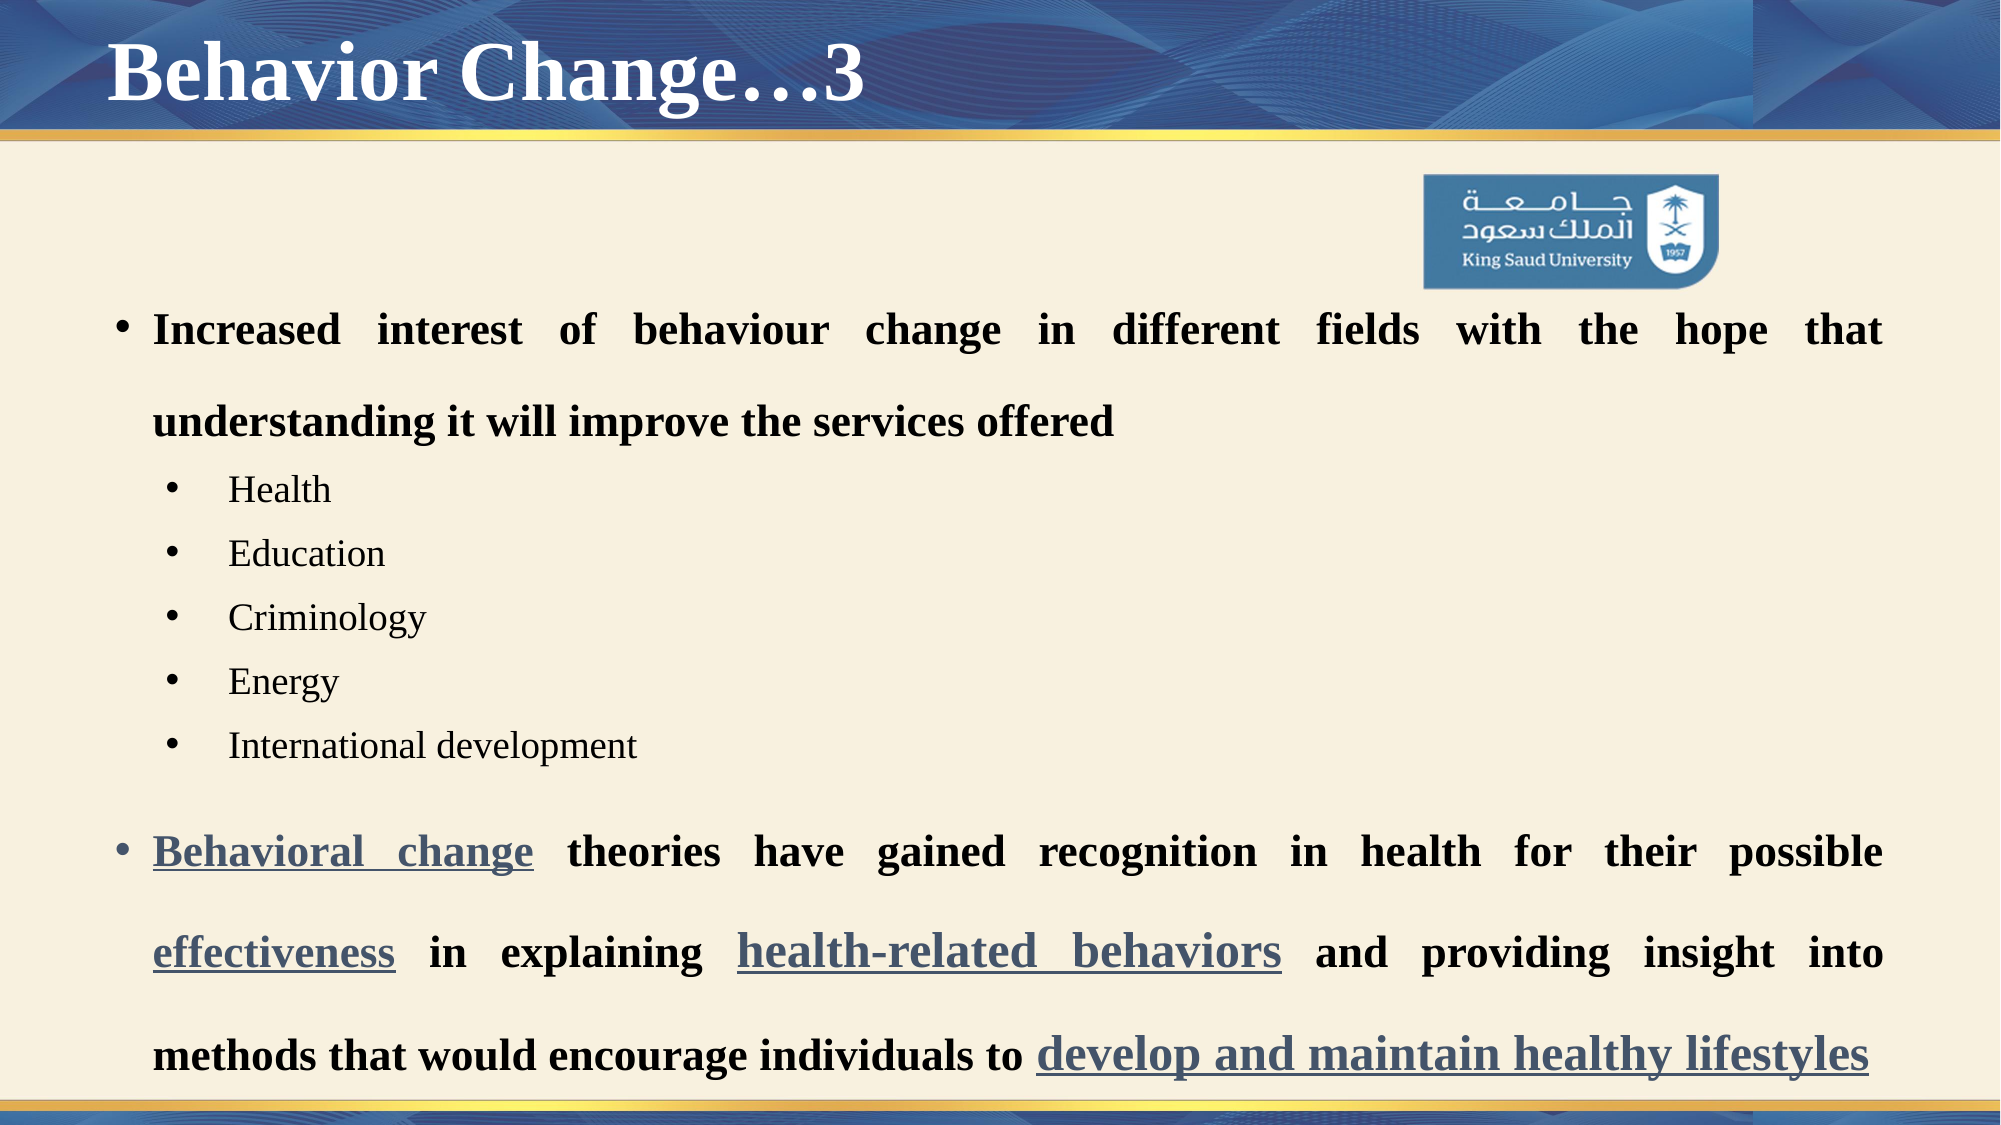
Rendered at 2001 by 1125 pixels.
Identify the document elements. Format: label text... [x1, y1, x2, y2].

title Behavior Change…3 [92, 19, 1818, 127]
list Increased interest of behaviour change in different fields with the hope that understanding it will improve the services offered Health Education Criminology Energy International development Behavioral change theories have gained recognition in health for their possible effectiveness in explaining health-related behaviors and providing insight into methods that would encourage individuals to develop and maintain healthy lifestyles [99, 253, 1900, 1100]
picture [0, 0, 2001, 1125]
